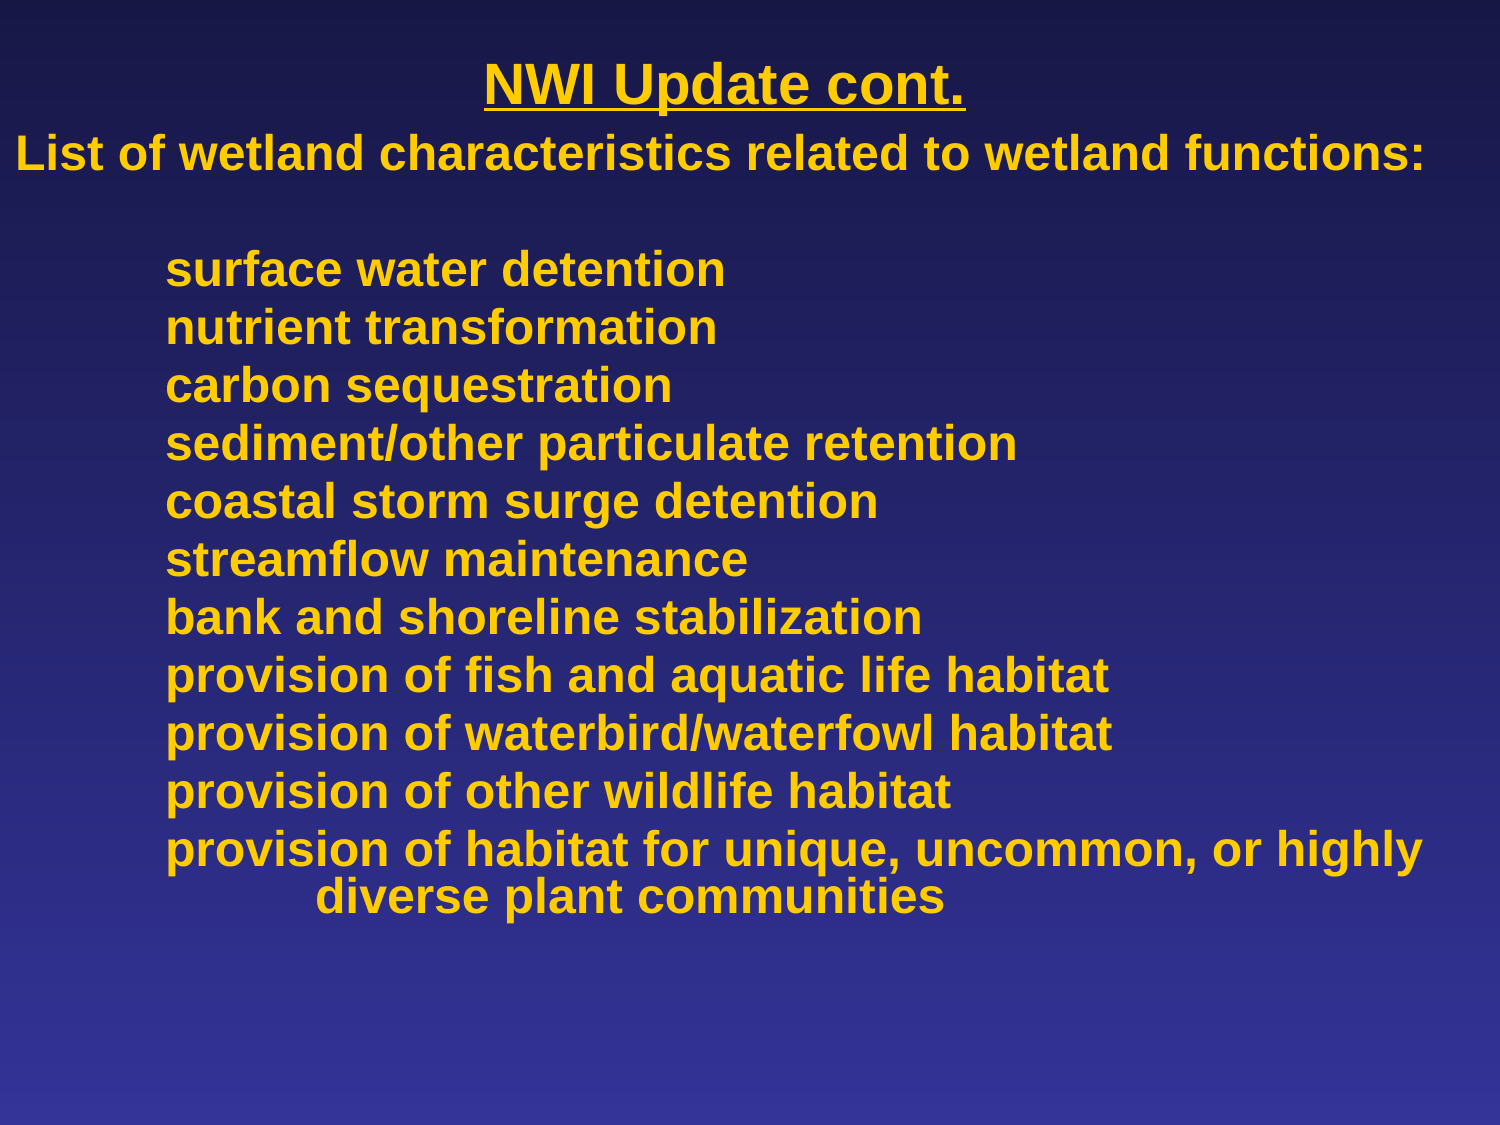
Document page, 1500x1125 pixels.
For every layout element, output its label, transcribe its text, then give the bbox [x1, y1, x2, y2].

subtitle List of wetland characteristics related to wetland functions: surface water detention nutrient transformation carbon sequestration sediment/other particulate retention coastal storm surge detention streamflow maintenance bank and shoreline stabilization provision of fish and aquatic life habitat provision of waterbird/waterfowl habitat provision of other wildlife habitat provision of habitat for unique, uncommon, or highly diverse plant communities [0, 124, 1500, 1076]
title NWI Update cont. [87, 37, 1363, 124]
